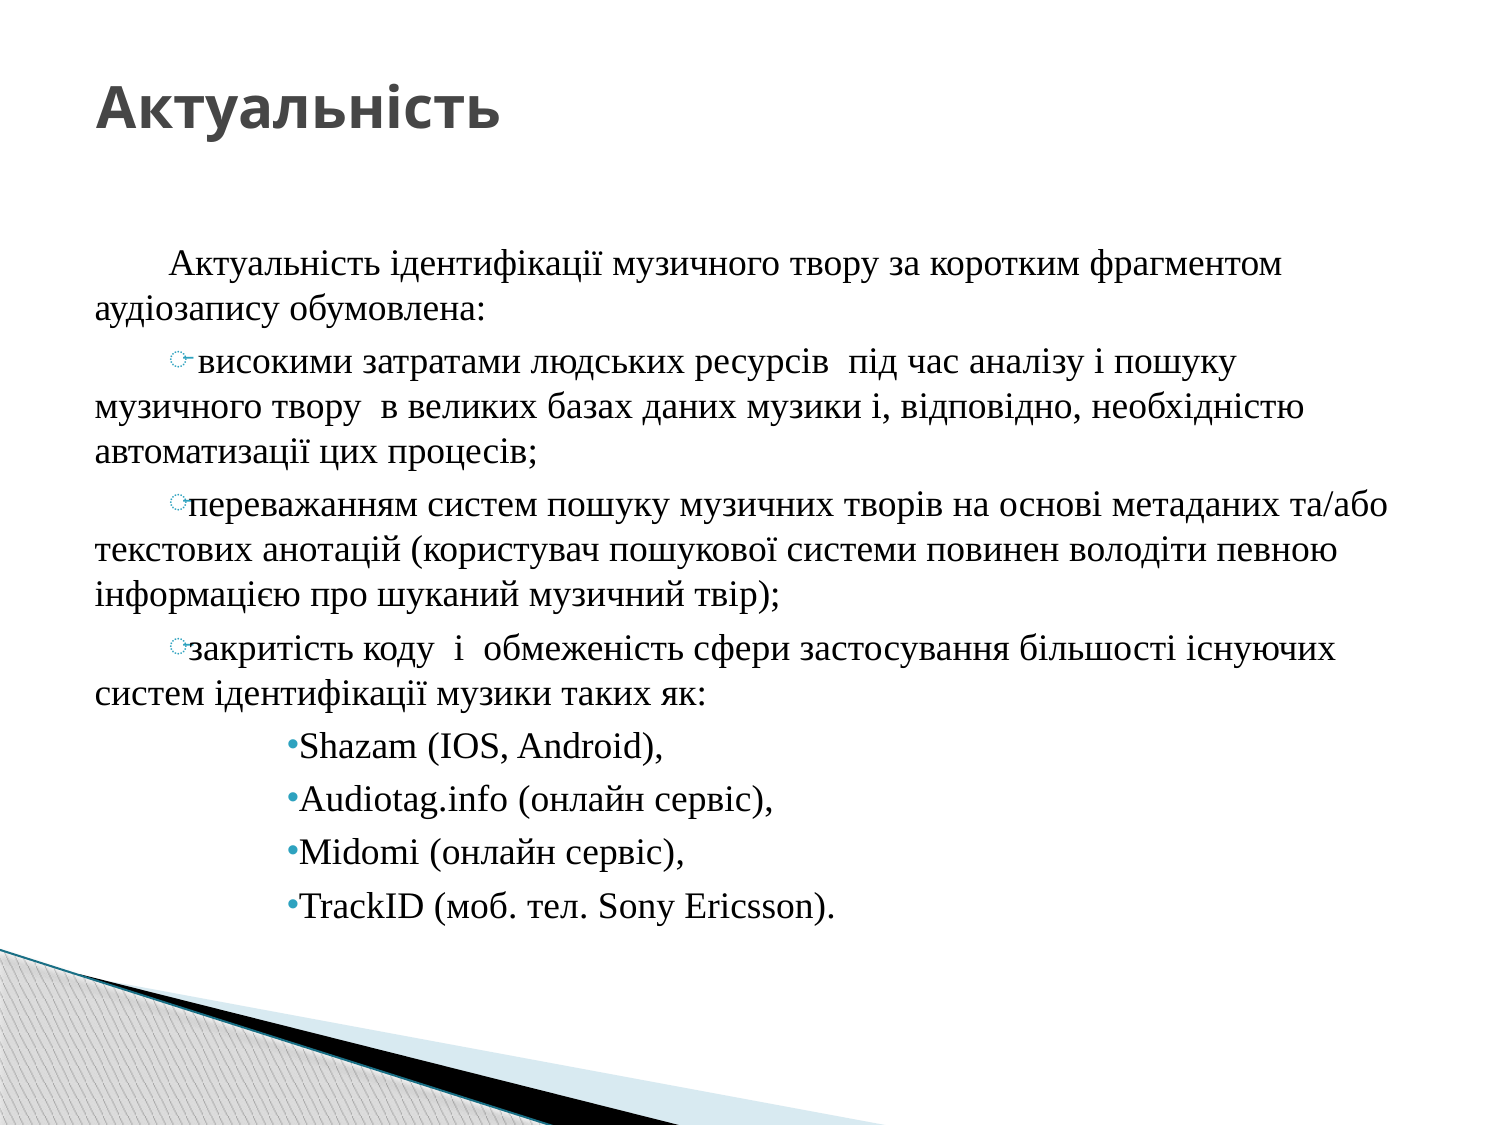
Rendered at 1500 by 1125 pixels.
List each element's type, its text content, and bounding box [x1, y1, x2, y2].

list Актуальність ідентифікації музичного твору за коротким фрагментом аудіозапису обумовлена: високими затратами людських ресурсів під час аналізу і пошуку музичного твору в великих базах даних музики і, відповідно, необхідністю автоматизації цих процесів; переважанням систем пошуку музичних творів на основі метаданих та/або текстових анотацій (користувач пошукової системи повинен володіти певною інформацією про шуканий музичний твір); закритість коду і обмеженість сфери застосування більшості існуючих систем ідентифікації музики таких як: Shazam (IOS, Android), Audiotag.info (онлайн сервіс), Midomi (онлайн сервіс), TrackID (моб. тел. Sony Ericsson). [79, 230, 1430, 973]
title Актуальність [82, 11, 1432, 200]
